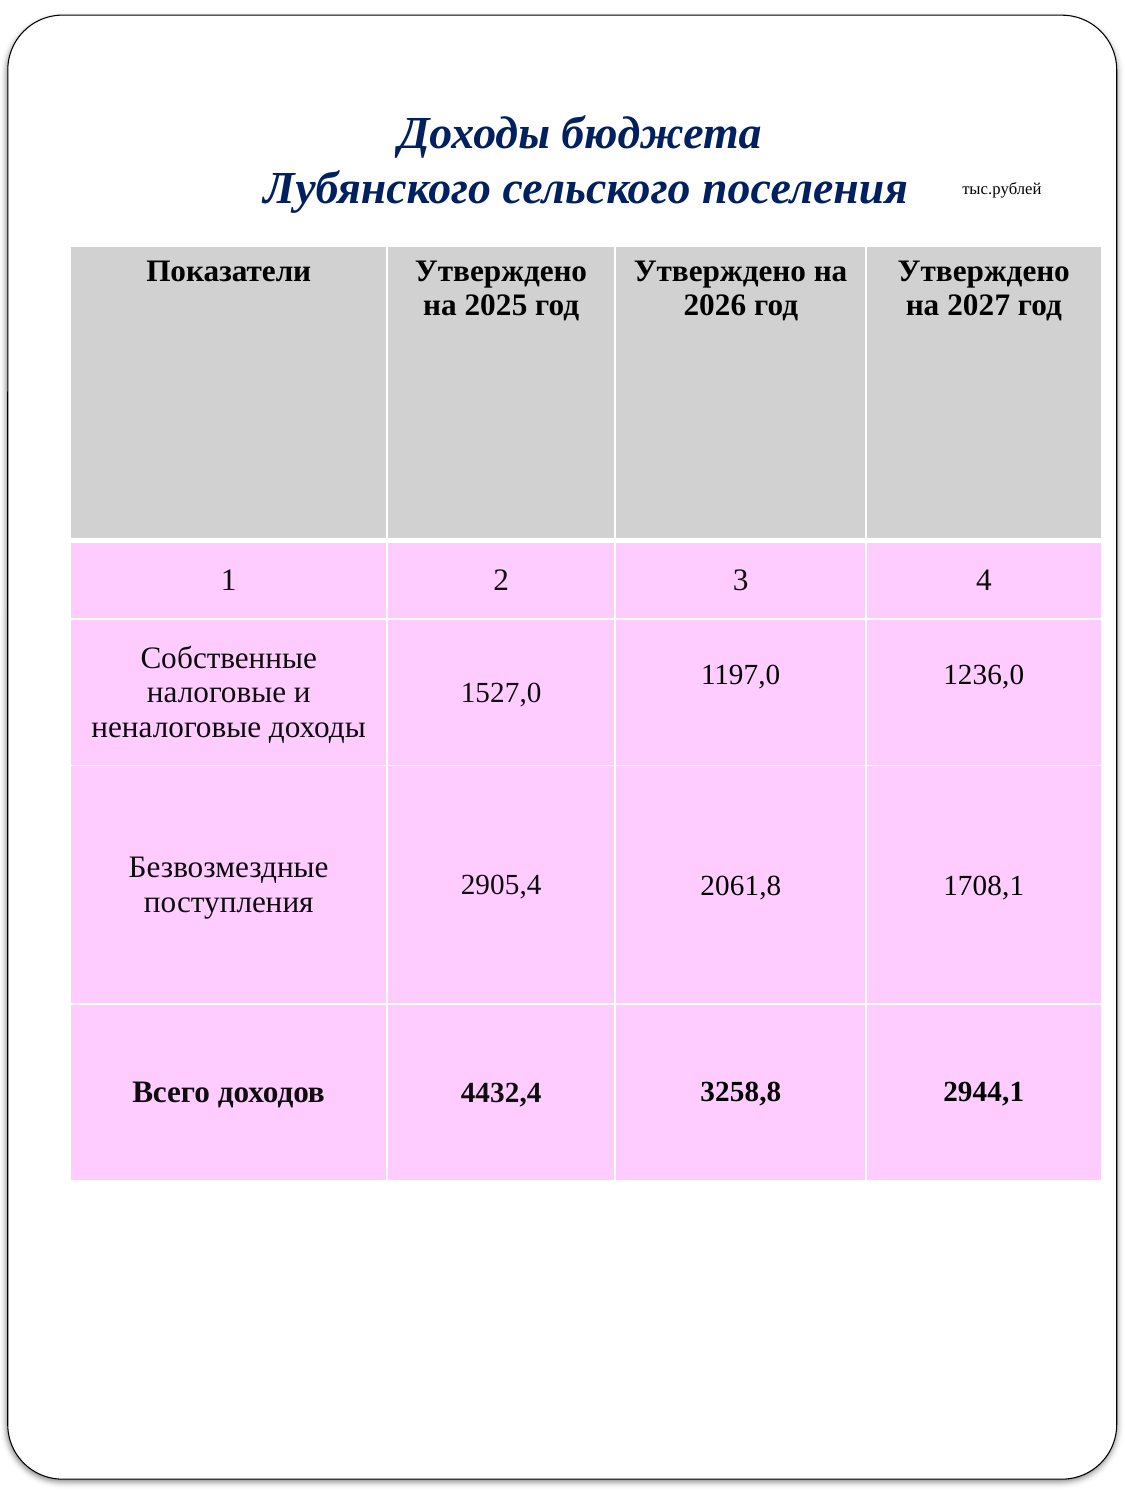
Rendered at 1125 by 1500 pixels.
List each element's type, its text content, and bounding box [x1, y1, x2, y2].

table_header Показатели [71, 247, 386, 538]
table_cell 2 [388, 543, 614, 618]
table_header Утверждено на 2025 год [388, 247, 614, 538]
table_cell 4432,4 [388, 1005, 614, 1180]
table_cell 1197,0 [616, 620, 865, 765]
text_box тыс.рублей [936, 151, 1067, 224]
table_cell 1 [71, 543, 386, 618]
table_cell 4 [867, 543, 1101, 618]
table_header Утверждено на 2026 год [616, 247, 865, 538]
table_cell 1527,0 [388, 620, 614, 765]
table_cell Собственные налоговые и неналоговые доходы [71, 620, 386, 765]
table_cell 2905,4 [388, 766, 614, 1003]
table_cell 1236,0 [867, 620, 1101, 765]
table_cell 3258,8 [616, 1005, 865, 1180]
table_cell Всего доходов [71, 1005, 386, 1180]
table_cell Безвозмездные поступления [71, 766, 386, 1003]
table_cell 2061,8 [616, 766, 865, 1003]
table_cell 3 [616, 543, 865, 618]
table_cell 2944,1 [867, 1005, 1101, 1180]
table_header Утверждено на 2027 год [867, 247, 1101, 538]
text_box Доходы бюджета Лубянского сельского поселения [233, 93, 938, 224]
table_cell 1708,1 [867, 766, 1101, 1003]
